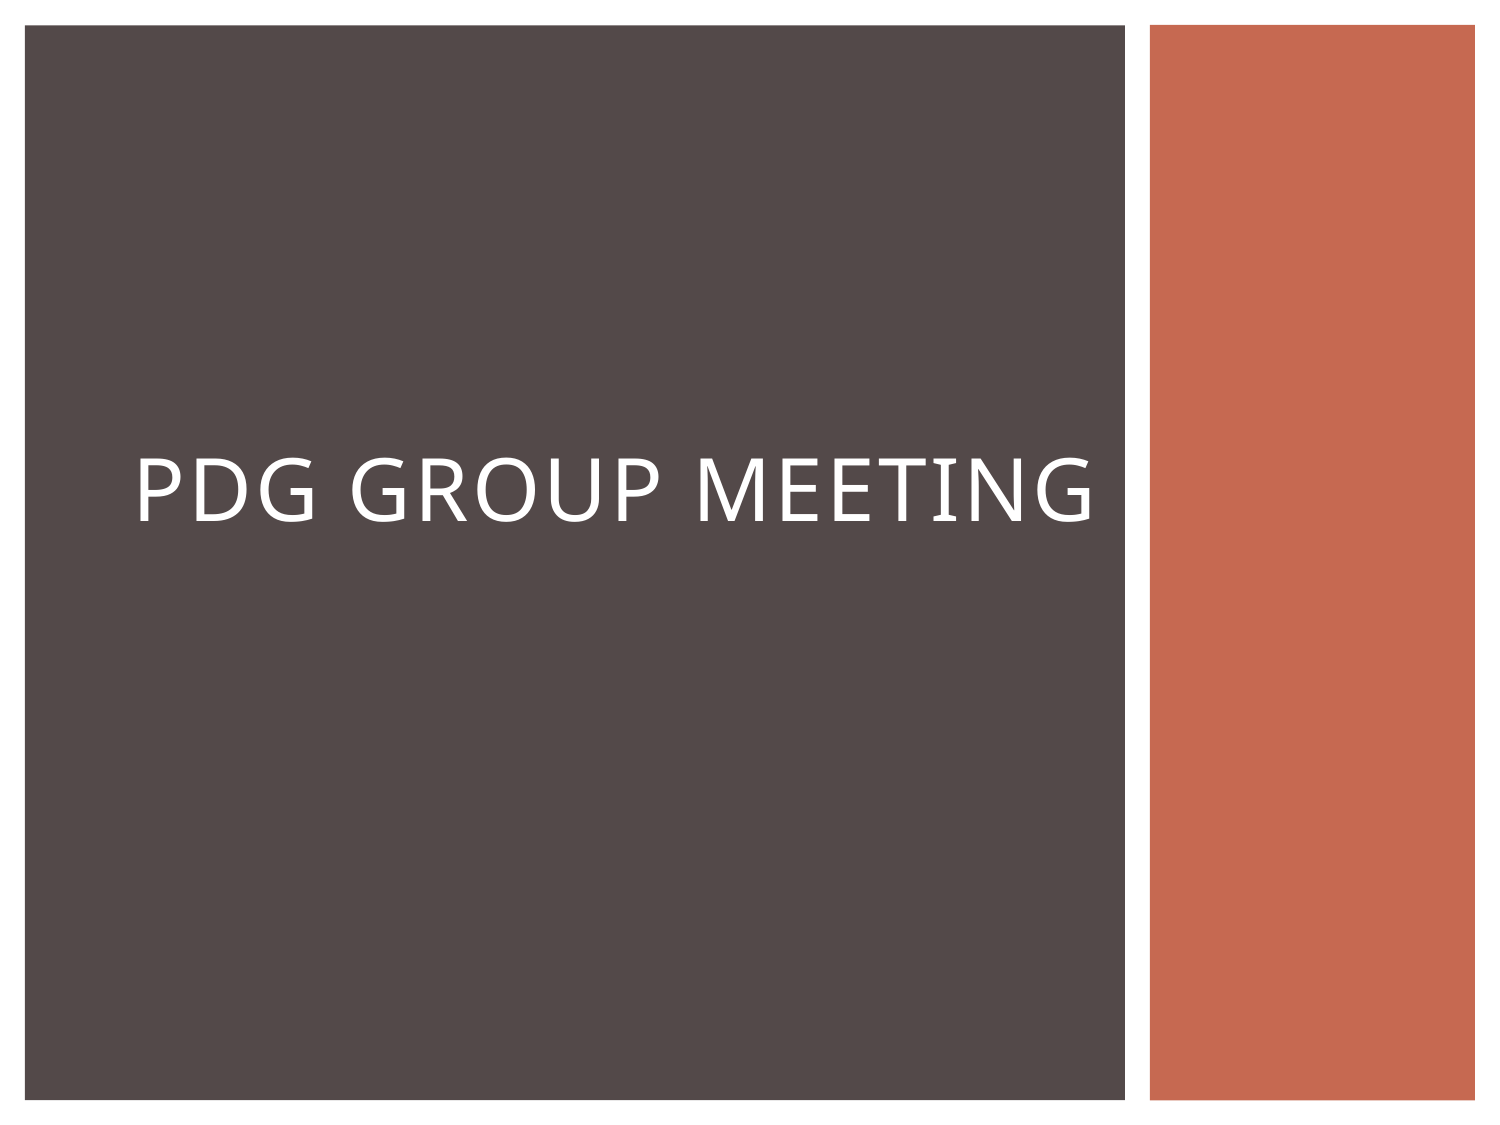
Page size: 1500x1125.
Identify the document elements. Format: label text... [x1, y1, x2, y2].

title PDG Group MEETING [75, 336, 1113, 637]
